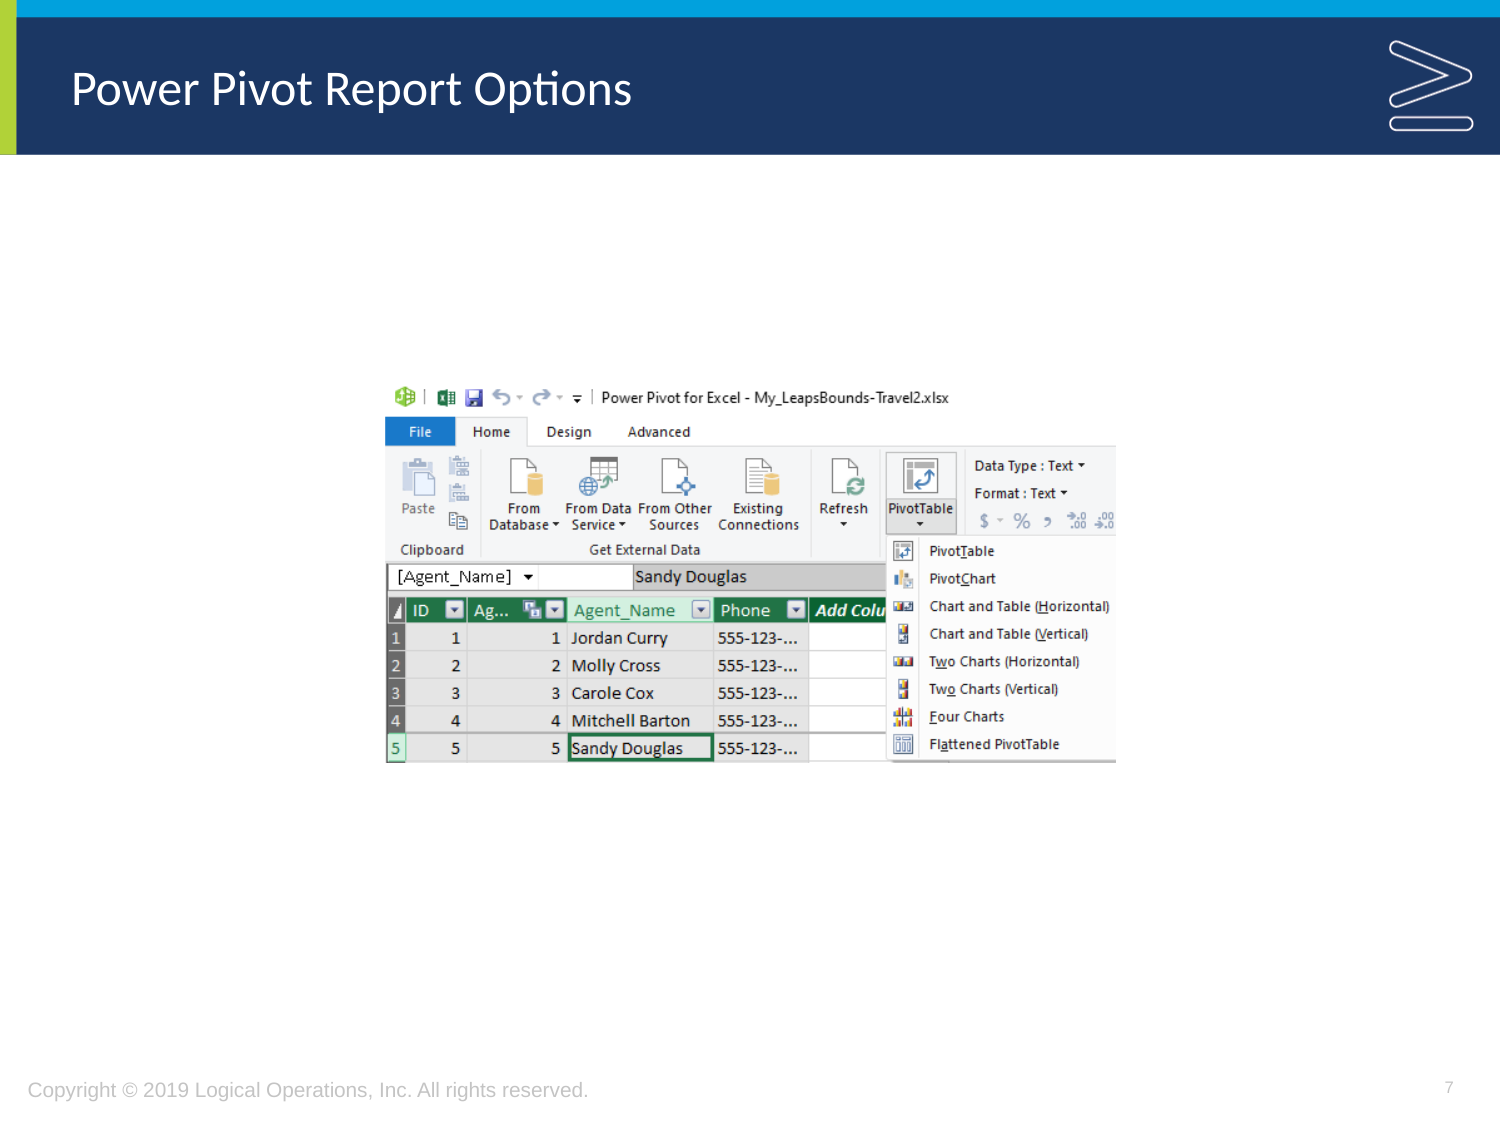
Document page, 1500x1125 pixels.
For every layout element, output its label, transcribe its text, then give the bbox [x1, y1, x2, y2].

picture [0, 0, 56, 155]
picture [1350, 18, 1500, 155]
slide_number 7 [1118, 1057, 1469, 1118]
picture [384, 378, 1116, 763]
title Power Pivot Report Options [56, 16, 1350, 155]
